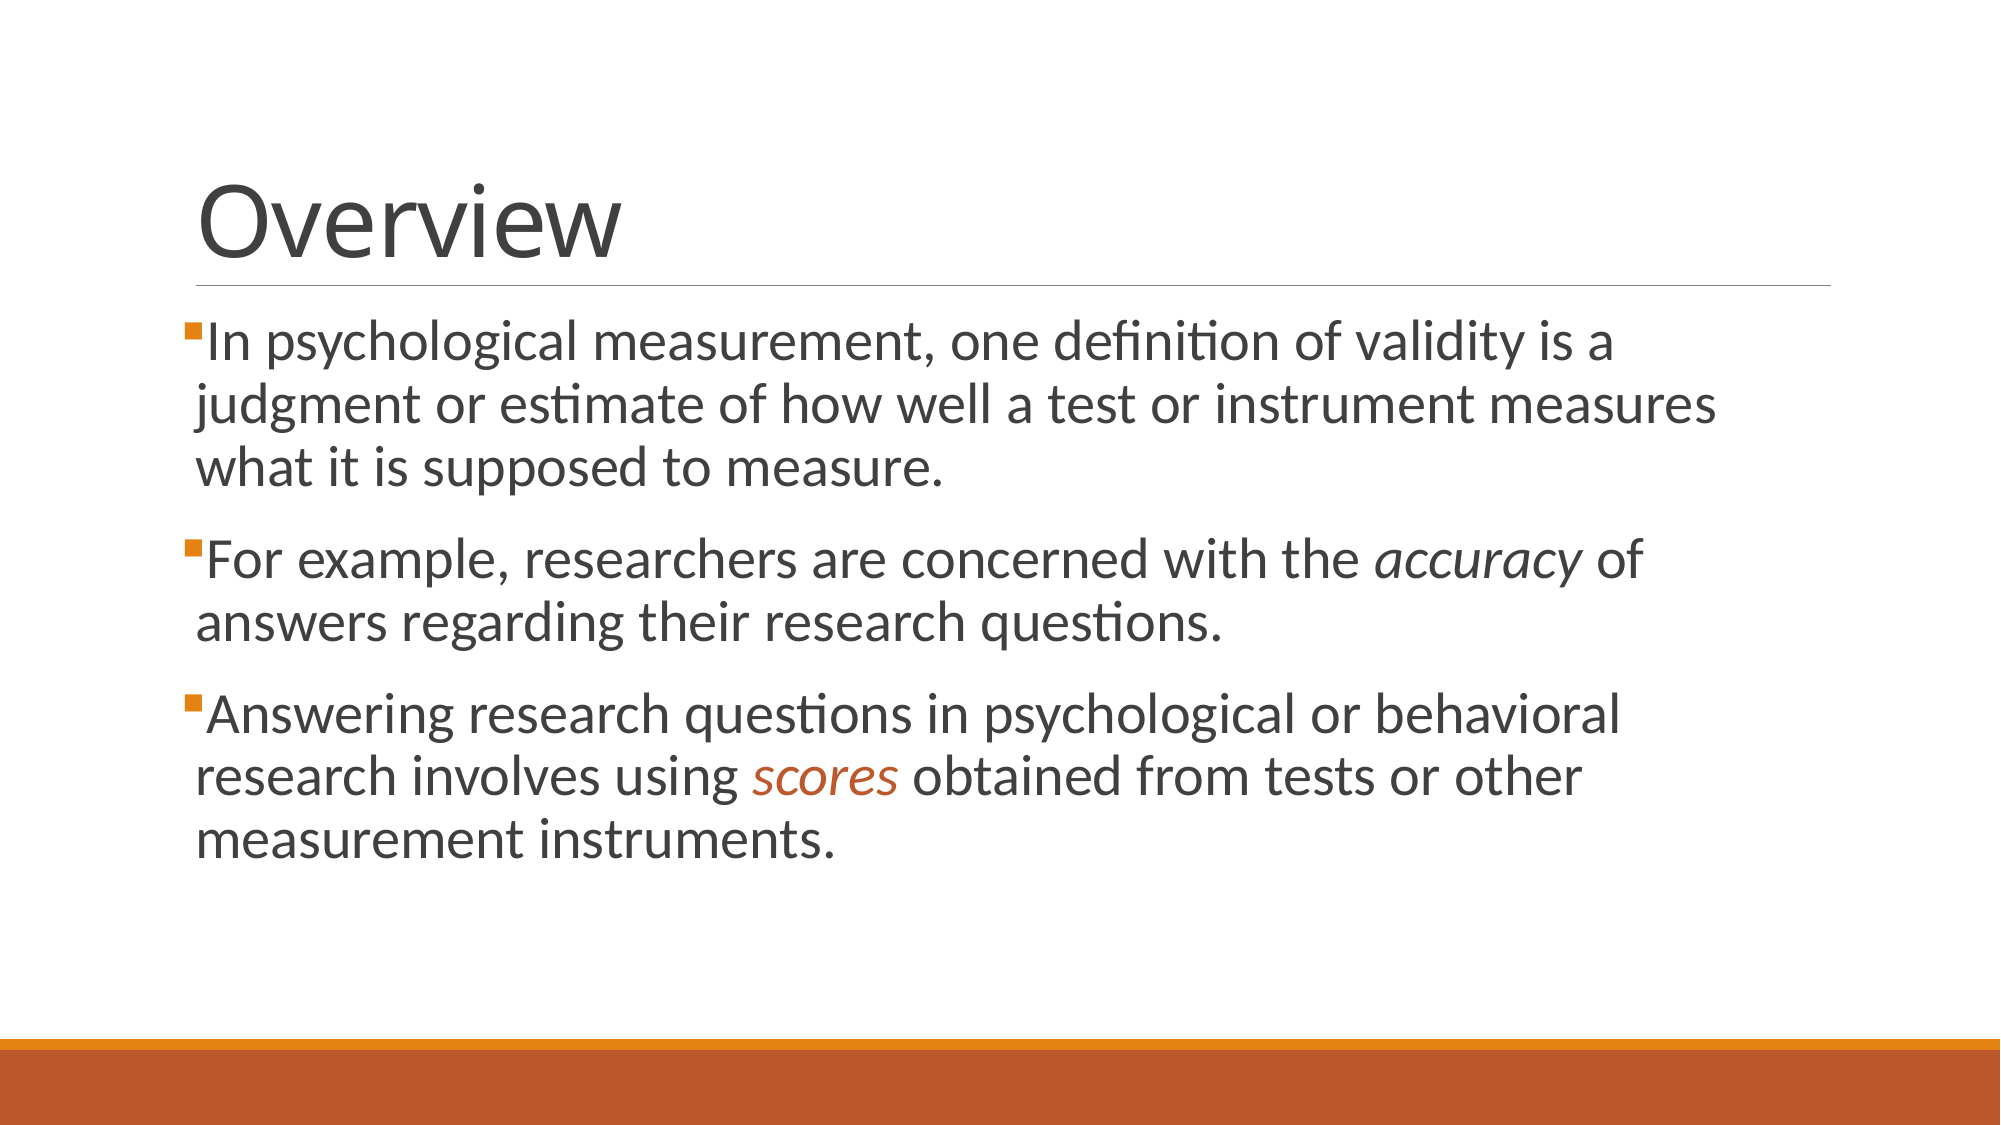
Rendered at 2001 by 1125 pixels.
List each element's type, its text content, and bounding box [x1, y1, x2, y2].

title Overview [180, 47, 1830, 285]
list In psychological measurement, one definition of validity is a judgment or estimate of how well a test or instrument measures what it is supposed to measure. For example, researchers are concerned with the accuracy of answers regarding their research questions. Answering research questions in psychological or behavioral research involves using scores obtained from tests or other measurement instruments. [180, 302, 1830, 963]
